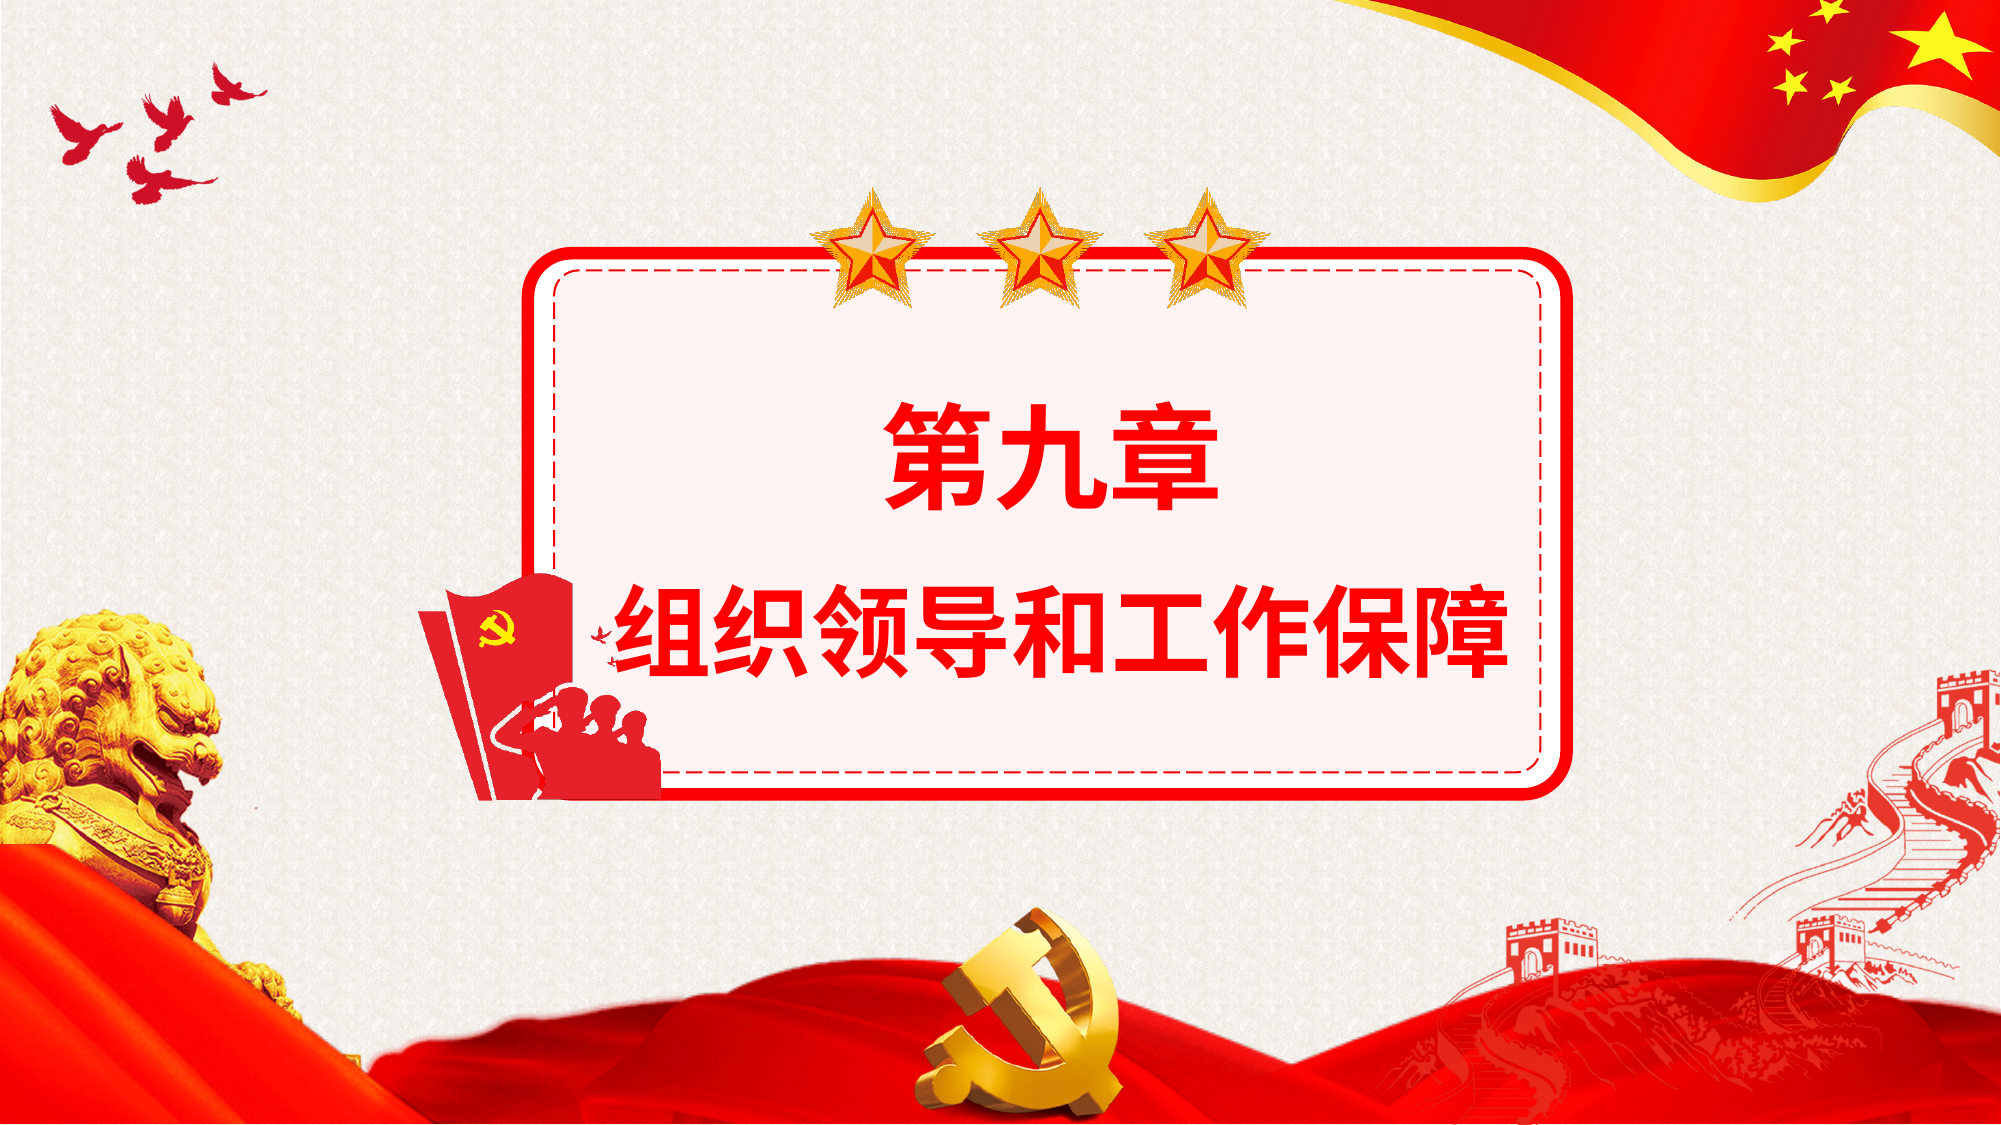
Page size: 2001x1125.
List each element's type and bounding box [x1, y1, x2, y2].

picture [0, 0, 2001, 1125]
text_box [378, 178, 1567, 847]
